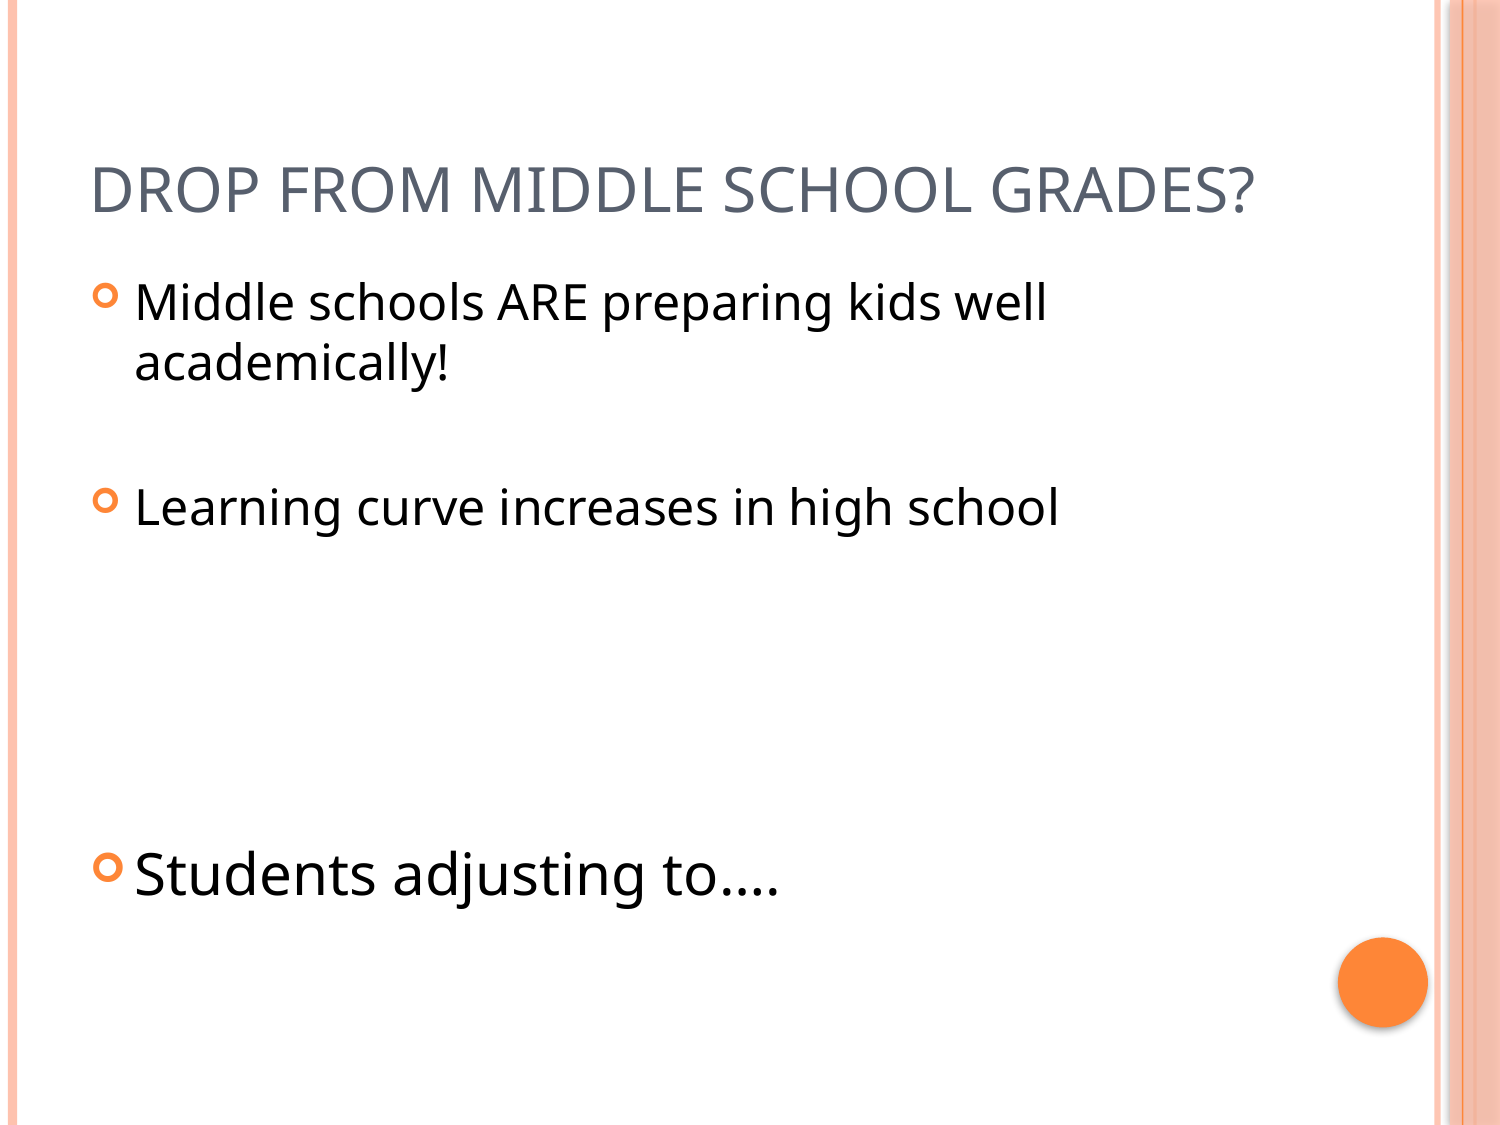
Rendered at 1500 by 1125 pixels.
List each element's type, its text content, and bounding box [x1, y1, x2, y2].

list Middle schools ARE preparing kids well academically! Learning curve increases in high school Students adjusting to…. [75, 262, 1300, 1062]
title Drop from Middle School Grades? [75, 45, 1300, 233]
